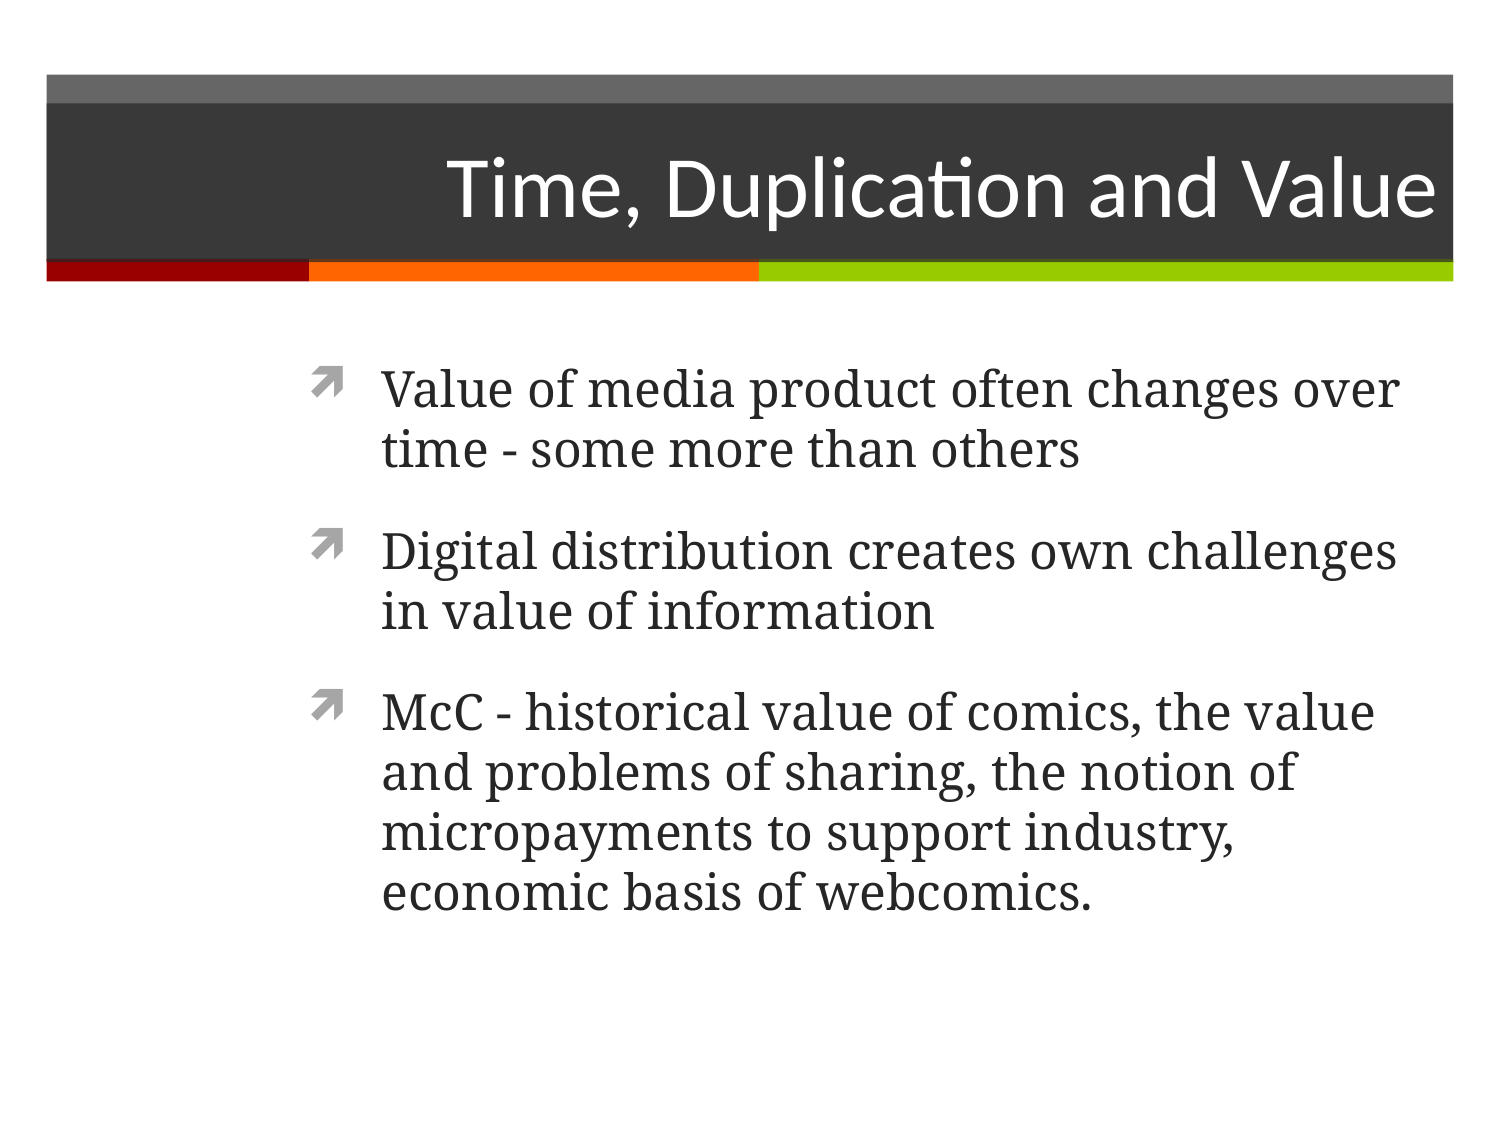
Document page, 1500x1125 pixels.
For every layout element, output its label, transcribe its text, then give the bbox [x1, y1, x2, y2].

list Value of media product often changes over time - some more than others Digital distribution creates own challenges in value of information McC - historical value of comics, the value and problems of sharing, the notion of micropayments to support industry, economic basis of webcomics. [292, 350, 1454, 1005]
title Time, Duplication and Value [46, 103, 1454, 263]
